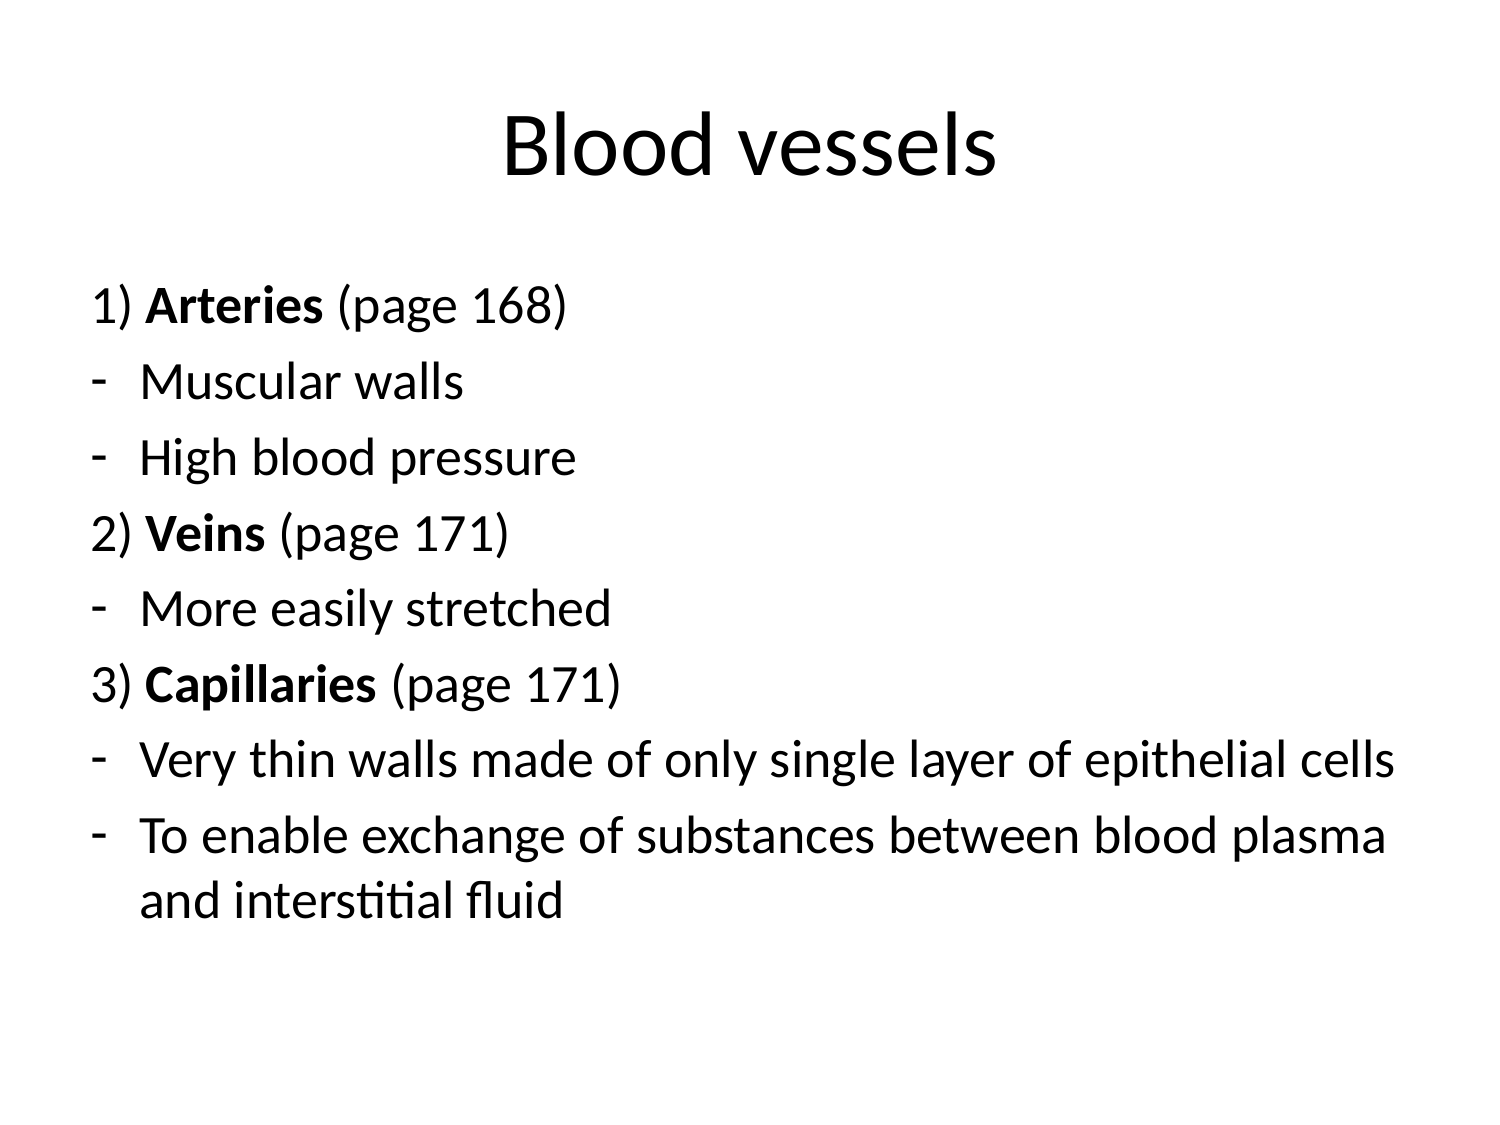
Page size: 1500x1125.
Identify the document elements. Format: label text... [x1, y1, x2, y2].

list 1) Arteries (page 168) Muscular walls High blood pressure 2) Veins (page 171) More easily stretched 3) Capillaries (page 171) Very thin walls made of only single layer of epithelial cells To enable exchange of substances between blood plasma and interstitial fluid [75, 262, 1425, 1005]
title Blood vessels [75, 45, 1425, 233]
